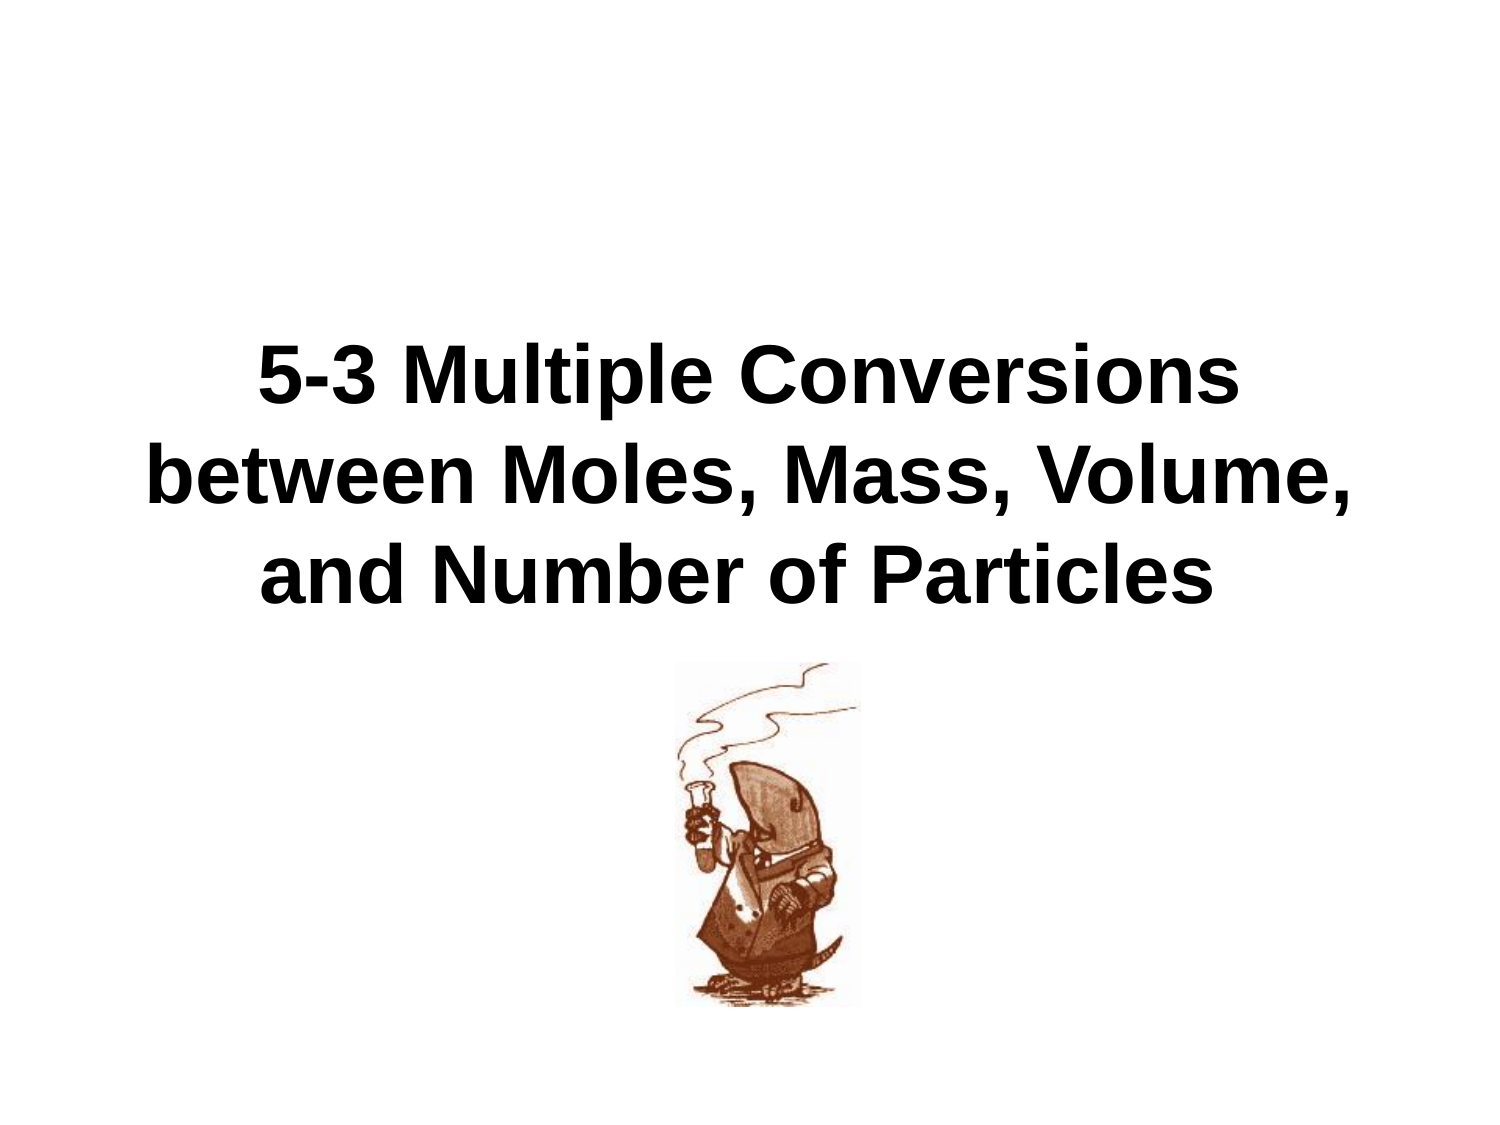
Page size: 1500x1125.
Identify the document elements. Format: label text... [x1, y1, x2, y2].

title 5-3 Multiple Conversions between Moles, Mass, Volume, and Number of Particles [112, 349, 1388, 591]
picture [674, 662, 862, 1007]
